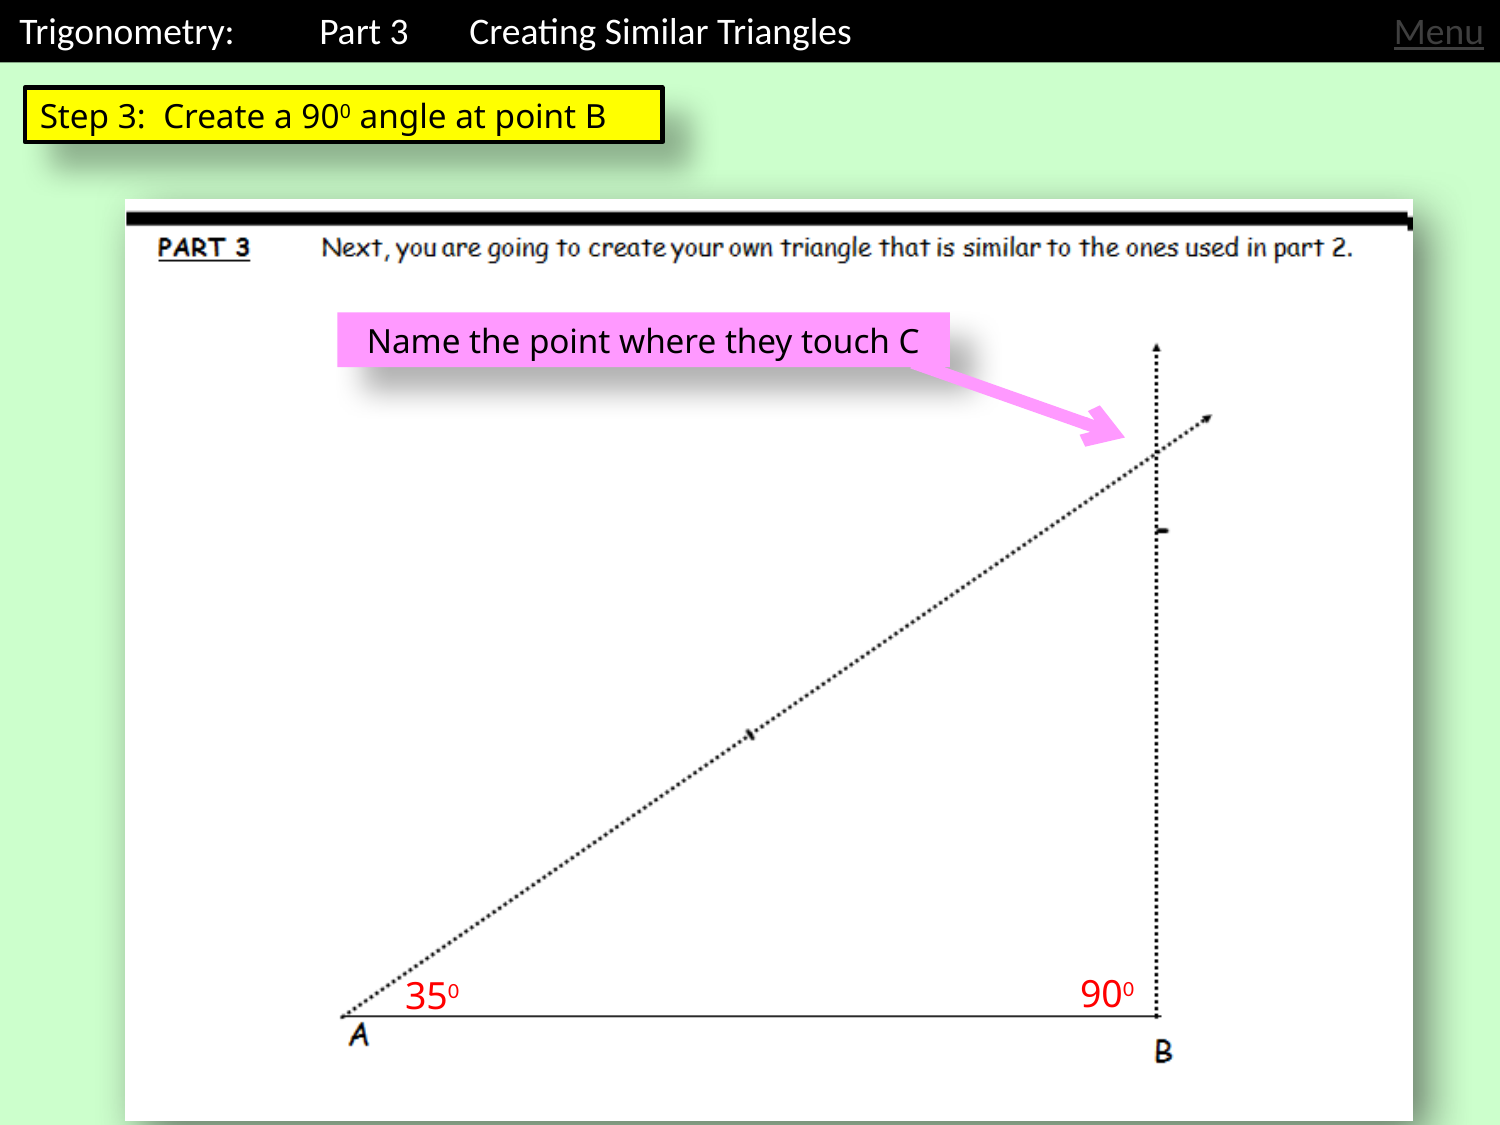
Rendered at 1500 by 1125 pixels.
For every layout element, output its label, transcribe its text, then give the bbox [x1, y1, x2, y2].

text_box Trigonometry: Part 3 Creating Similar Triangles [4, 0, 935, 105]
text_box [935, 0, 1500, 64]
text_box [0, 0, 4, 64]
text_box Step 3: Create a 900 angle at point B [24, 87, 663, 143]
picture [124, 199, 1413, 1122]
text_box Menu [1379, 0, 1500, 60]
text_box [912, 362, 1126, 438]
